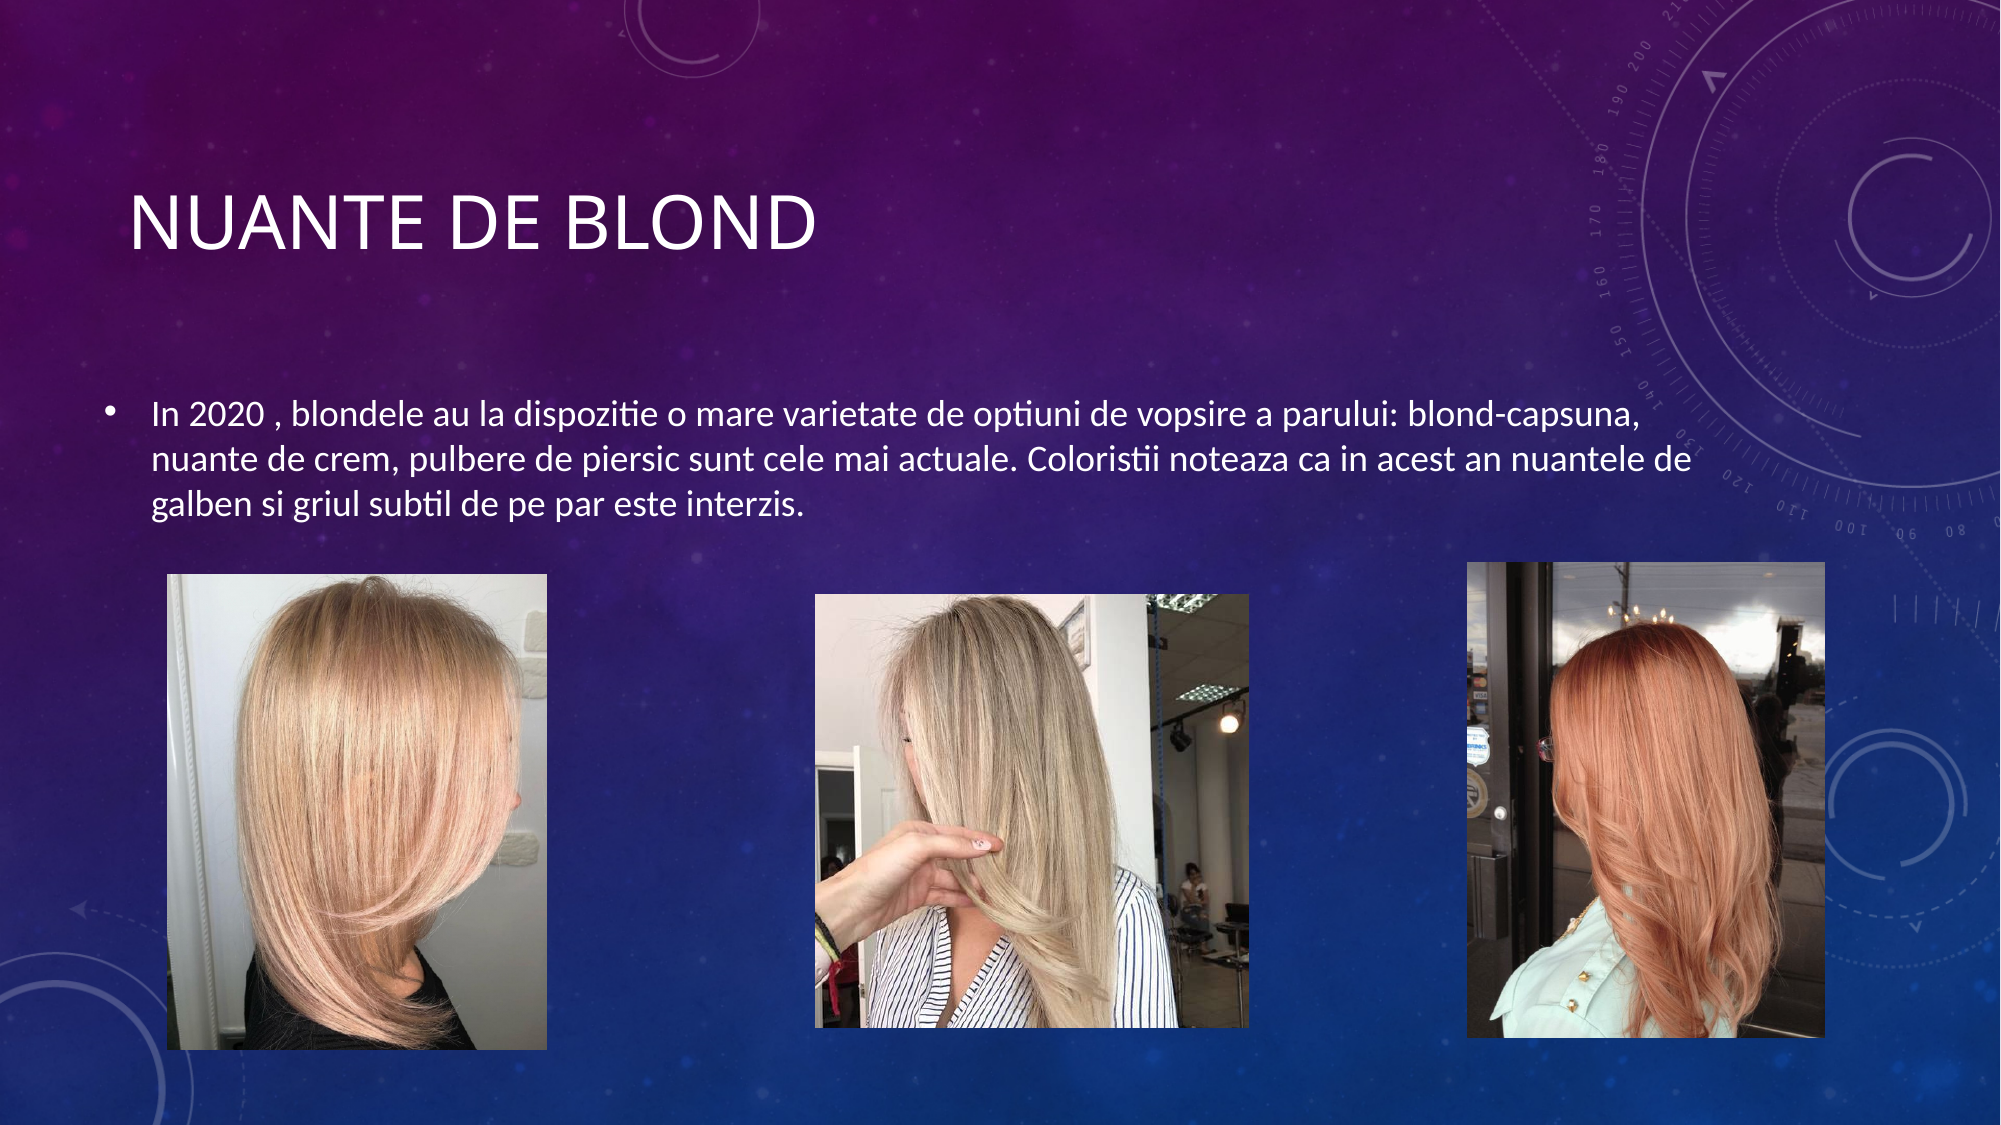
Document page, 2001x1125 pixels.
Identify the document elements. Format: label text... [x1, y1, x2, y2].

picture [0, 0, 2001, 1125]
title NUANTE DE BLOND [112, 99, 1775, 339]
list In 2020 , blondele au la dispozitie o mare varietate de optiuni de vopsire a parului: blond-capsuna, nuante de crem, pulbere de piersic sunt cele mai actuale. Coloristii noteaza ca in acest an nuantele de galben si griul subtil de pe par este interzis. [89, 278, 1751, 634]
